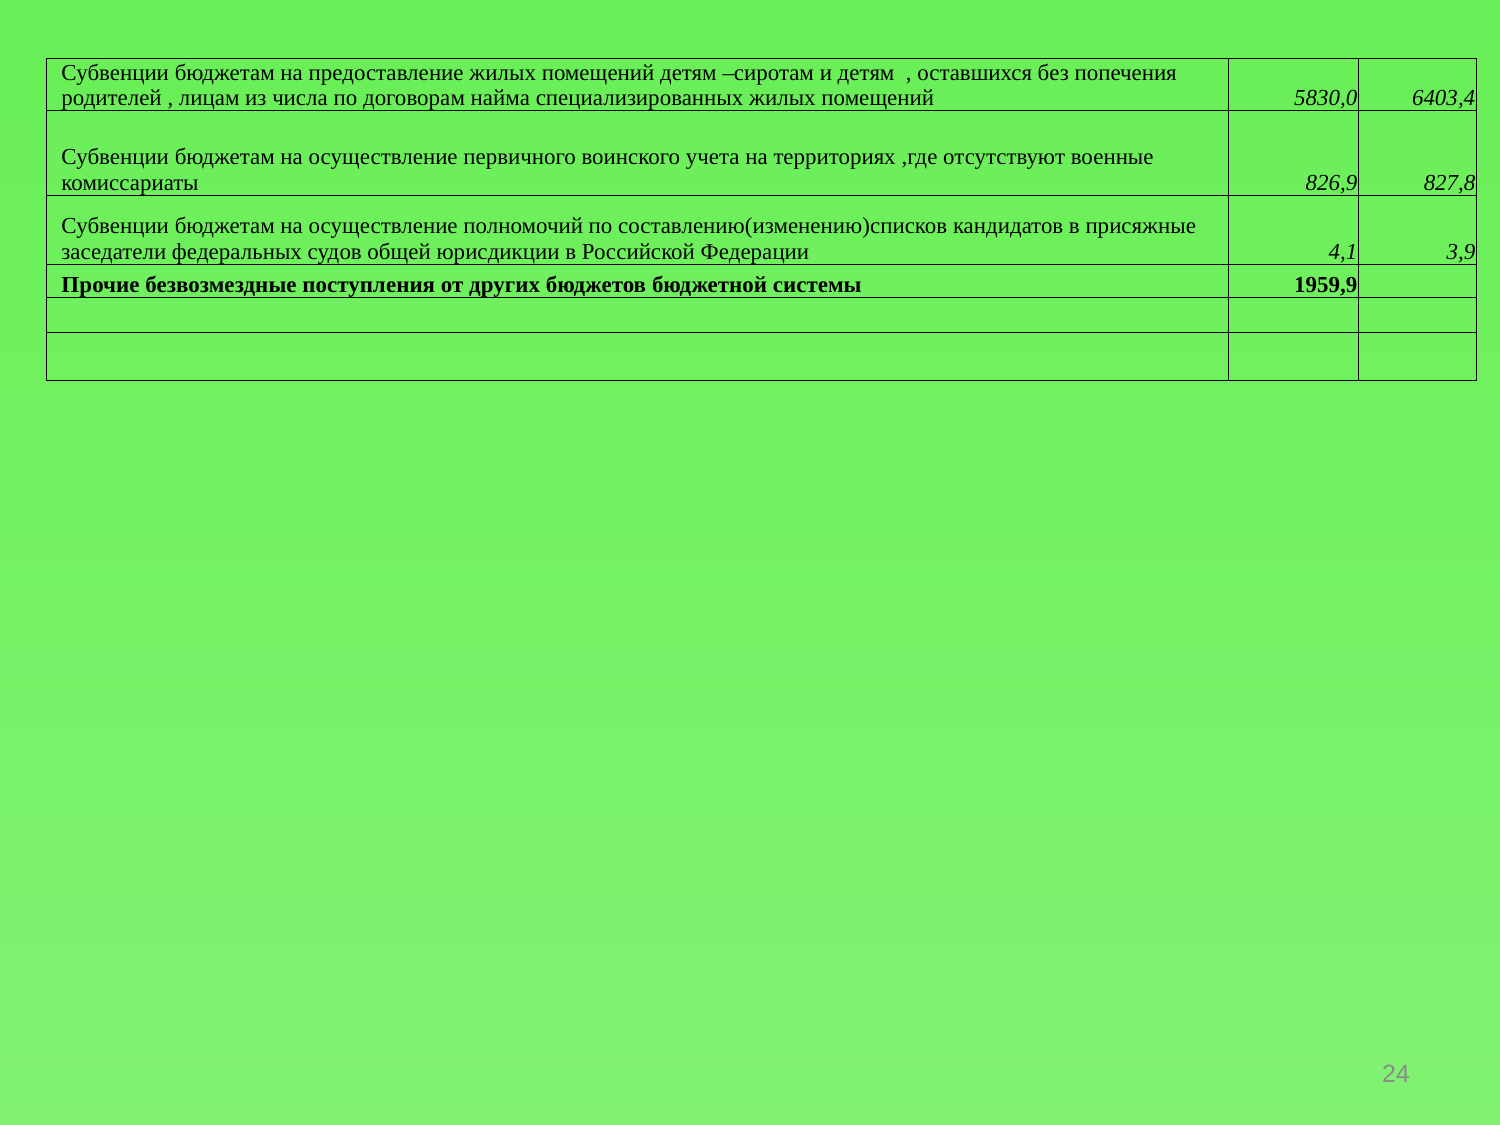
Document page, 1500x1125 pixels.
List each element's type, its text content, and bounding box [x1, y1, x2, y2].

table_cell Прочие безвозмездные поступления от других бюджетов бюджетной системы [47, 265, 1228, 297]
table_cell 1959,9 [1229, 265, 1358, 297]
table_cell [1229, 298, 1358, 332]
table_cell 4,1 [1229, 196, 1358, 264]
table_header 5830,0 [1229, 59, 1358, 110]
slide_number 24 [1074, 1042, 1425, 1103]
table_cell 826,9 [1229, 111, 1358, 195]
table_cell [1229, 333, 1358, 380]
table_header Субвенции бюджетам на предоставление жилых помещений детям –сиротам и детям , оставшихся без попечения родителей , лицам из числа по договорам найма специализированных жилых помещений [47, 59, 1228, 110]
table_cell [1359, 265, 1476, 297]
table_cell Субвенции бюджетам на осуществление первичного воинского учета на территориях ,где отсутствуют военные комиссариаты [47, 111, 1228, 195]
table_header 6403,4 [1359, 59, 1476, 110]
table_cell [1359, 298, 1476, 332]
table_cell 3,9 [1359, 196, 1476, 264]
table_cell Субвенции бюджетам на осуществление полномочий по составлению(изменению)списков кандидатов в присяжные заседатели федеральных судов общей юрисдикции в Российской Федерации [47, 196, 1228, 264]
table_cell [47, 298, 1228, 332]
table_cell [1359, 333, 1476, 380]
table_cell 827,8 [1359, 111, 1476, 195]
table_cell [47, 333, 1228, 380]
